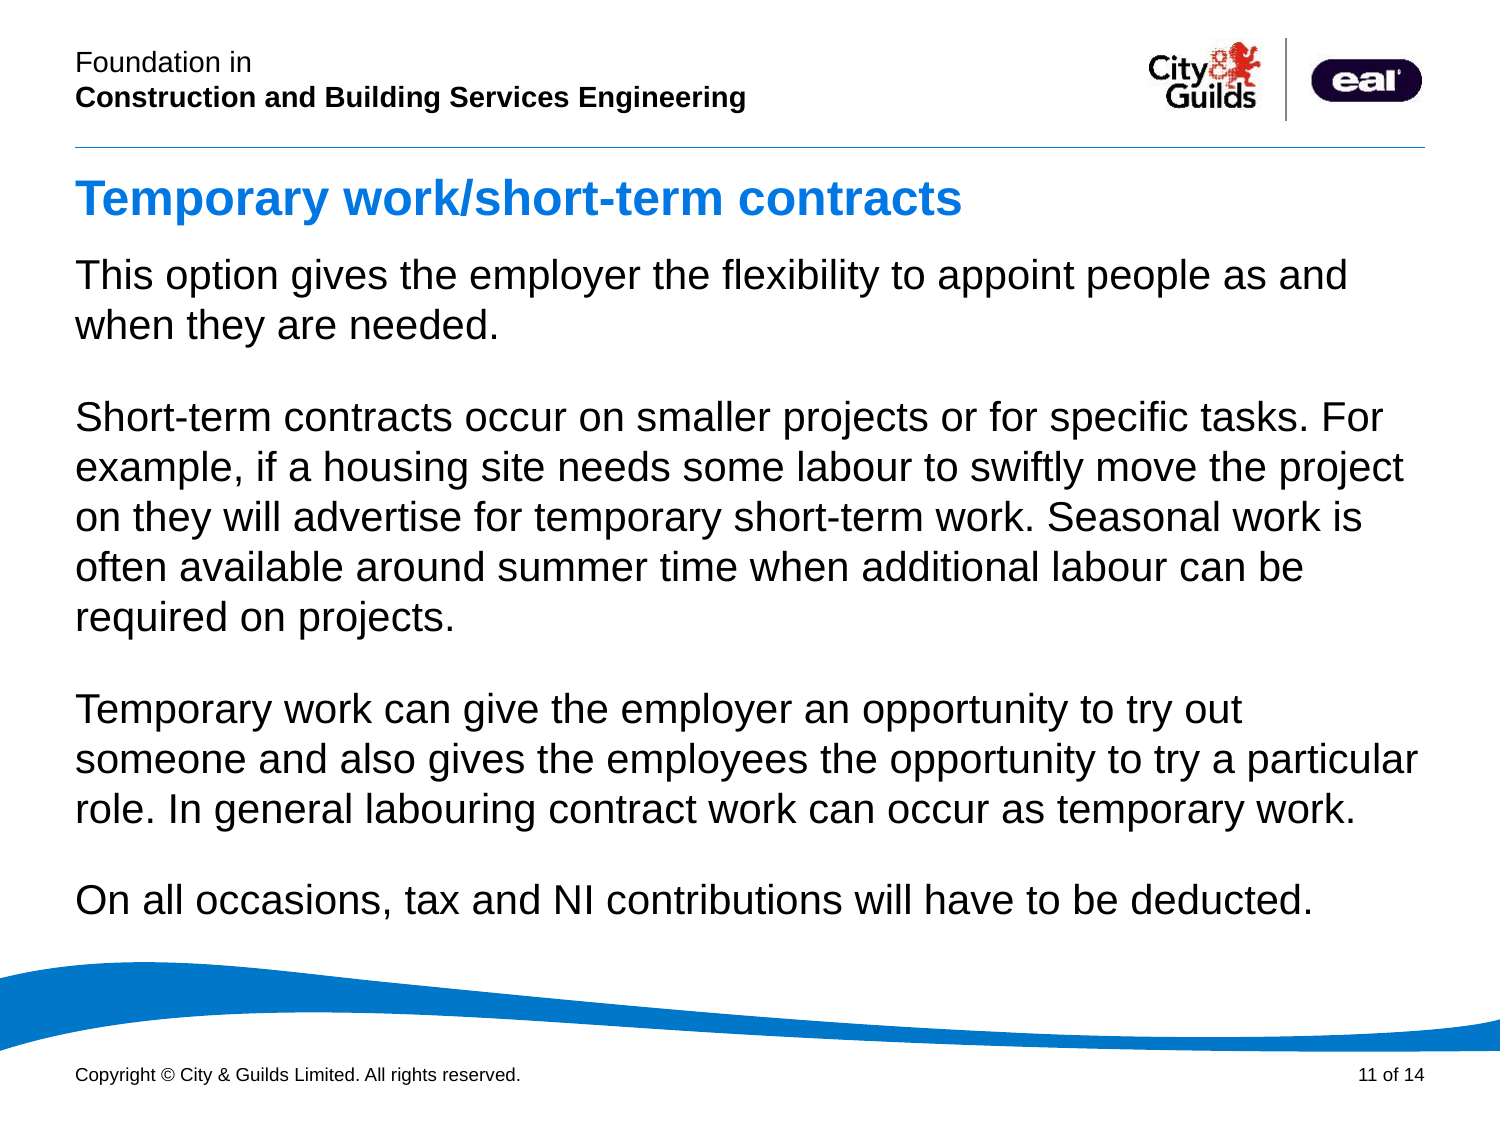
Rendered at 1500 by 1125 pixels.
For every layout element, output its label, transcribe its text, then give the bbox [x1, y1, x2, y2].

list This option gives the employer the flexibility to appoint people as and when they are needed. Short-term contracts occur on smaller projects or for specific tasks. For example, if a housing site needs some labour to swiftly move the project on they will advertise for temporary short-term work. Seasonal work is often available around summer time when additional labour can be required on projects. Temporary work can give the employer an opportunity to try out someone and also gives the employees the opportunity to try a particular role. In general labouring contract work can occur as temporary work. On all occasions, tax and NI contributions will have to be deducted. [74, 247, 1426, 945]
picture [1149, 38, 1422, 121]
title Temporary work/short-term contracts [74, 165, 1426, 229]
